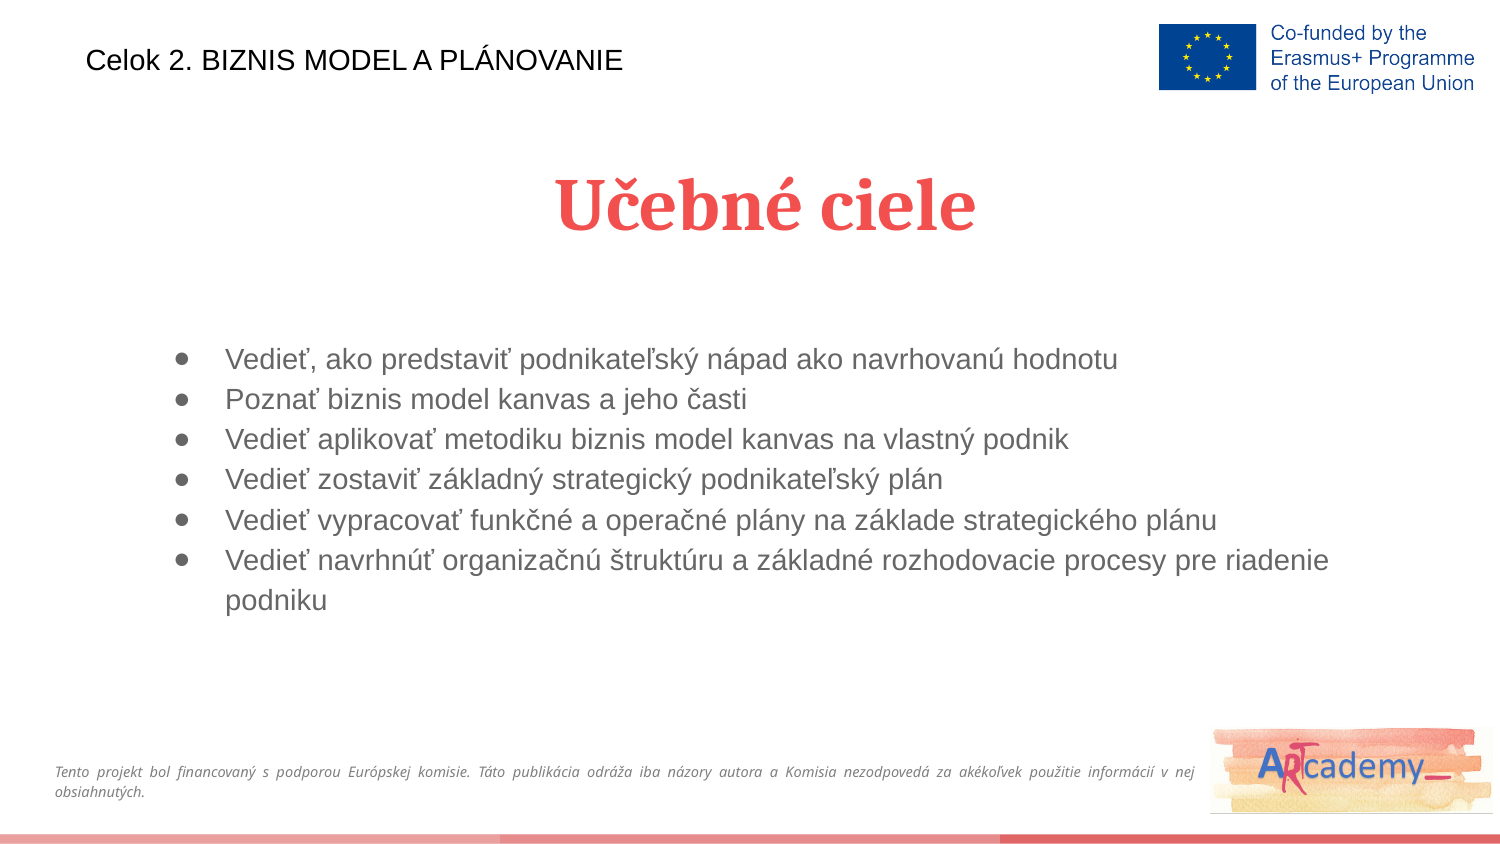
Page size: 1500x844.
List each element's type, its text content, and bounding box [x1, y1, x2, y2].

list Vedieť, ako predstaviť podnikateľský nápad ako navrhovanú hodnotu Poznať biznis model kanvas a jeho časti Vedieť aplikovať metodiku biznis model kanvas na vlastný podnik Vedieť zostaviť základný strategický podnikateľský plán Vedieť vypracovať funkčné a operačné plány na základe strategického plánu Vedieť navrhnúť organizačnú štruktúru a základné rozhodovacie procesy pre riadenie podniku [135, 320, 1385, 683]
title Učebné ciele [180, 53, 1352, 261]
text_box Celok 2. BIZNIS MODEL A PLÁNOVANIE [70, 33, 750, 84]
text_box Tento projekt bol financovaný s podporou Európskej komisie. Táto publikácia odráža iba názory autora a Komisia nezodpovedá za akékoľvek použitie informácií v nej obsiahnutých. [39, 754, 1205, 799]
picture [1158, 24, 1474, 94]
picture [1210, 709, 1493, 844]
